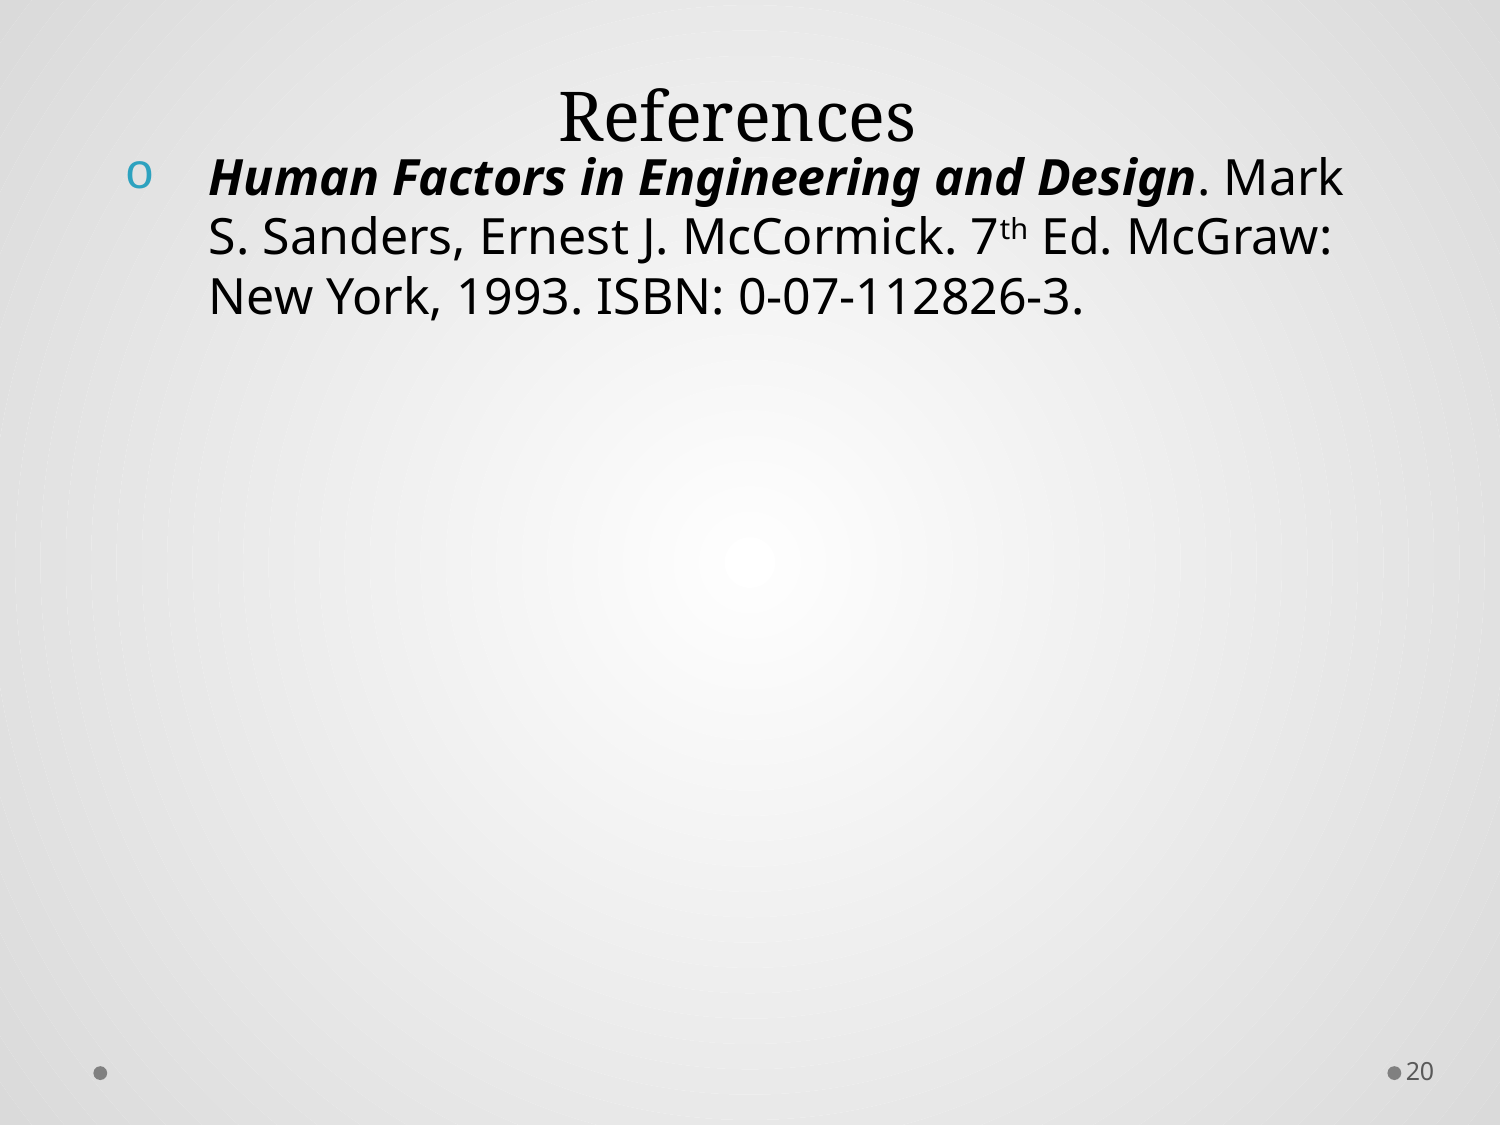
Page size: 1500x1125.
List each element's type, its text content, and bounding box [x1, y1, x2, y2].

slide_number 20 [1401, 1042, 1494, 1103]
title References [62, 62, 1413, 163]
list Human Factors in Engineering and Design. Mark S. Sanders, Ernest J. McCormick. 7th Ed. McGraw: New York, 1993. ISBN: 0-07-112826-3. [50, 137, 1400, 1113]
